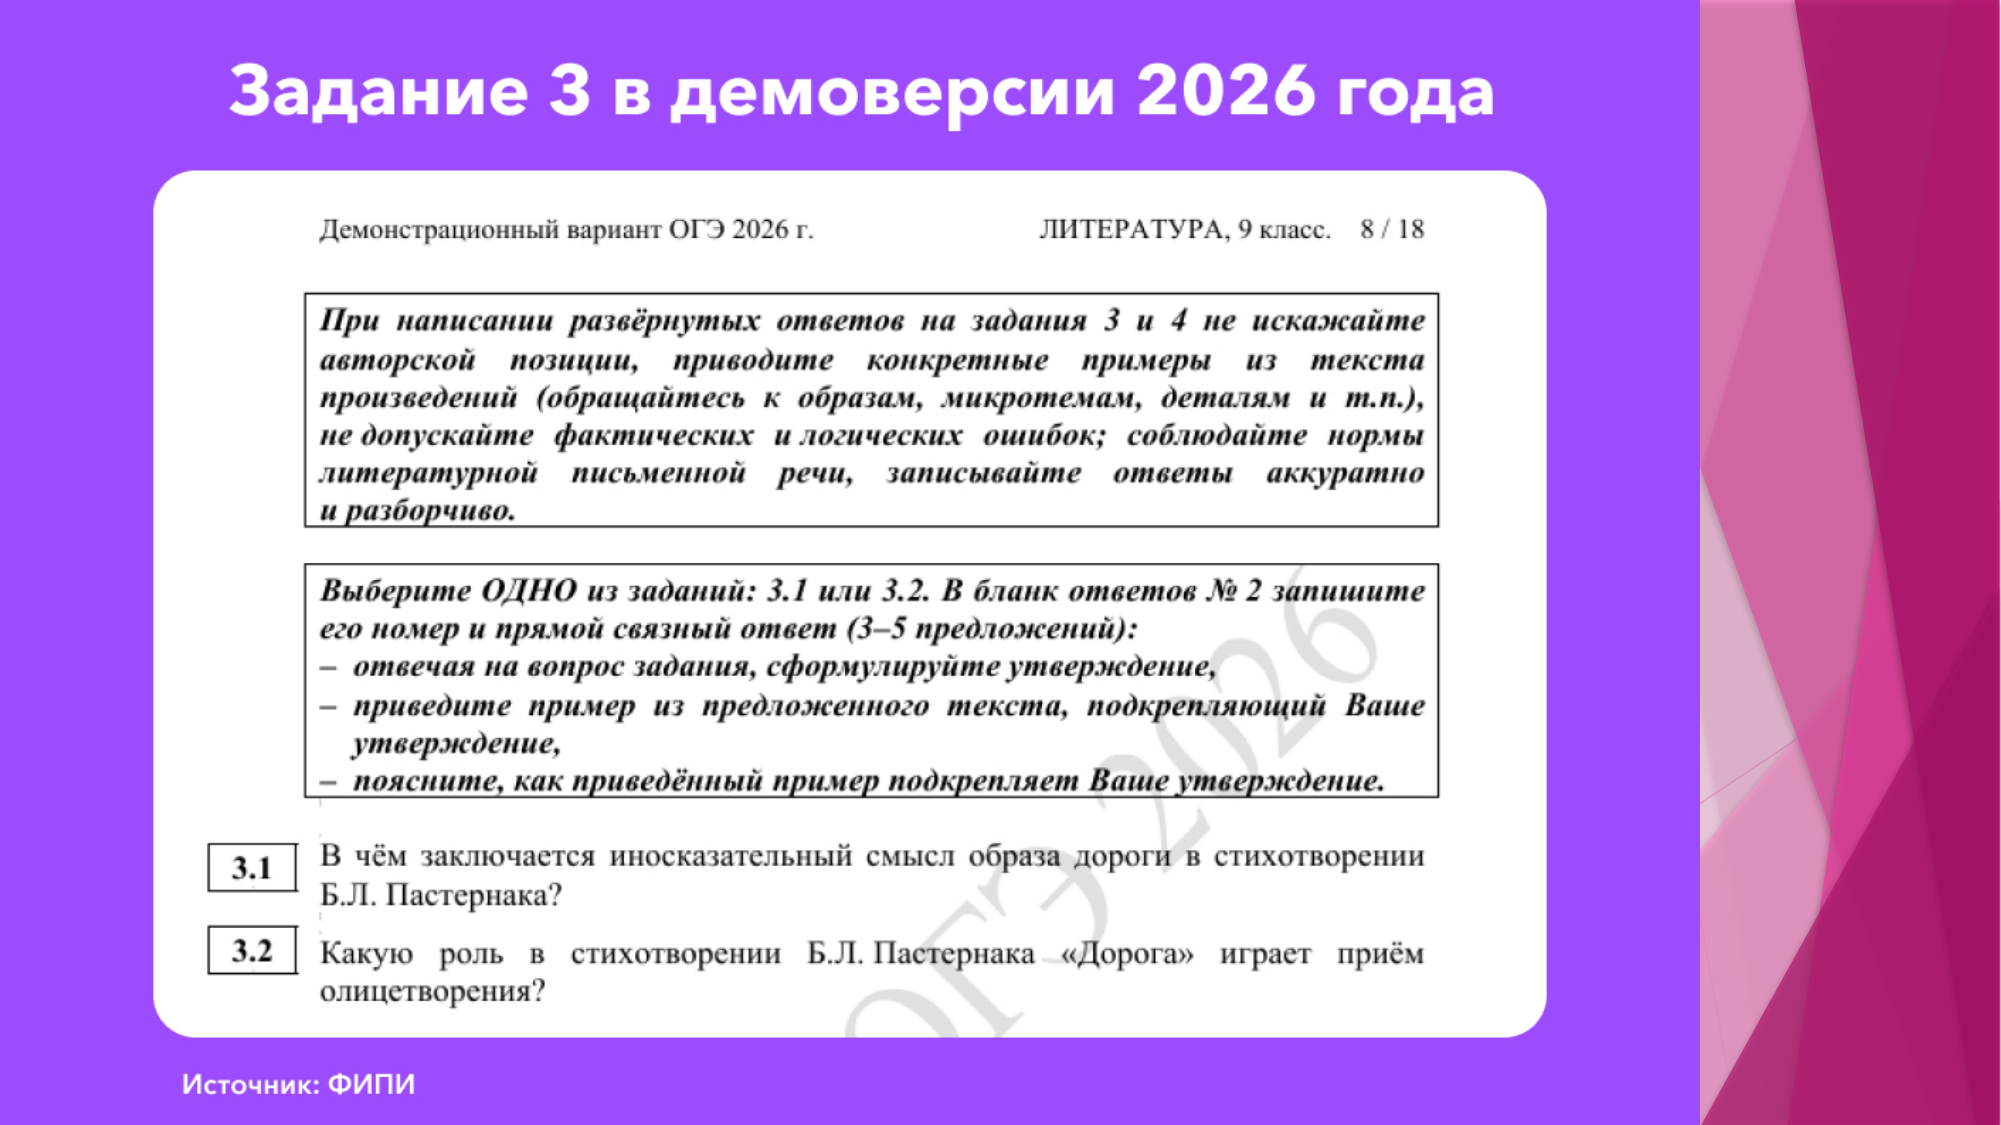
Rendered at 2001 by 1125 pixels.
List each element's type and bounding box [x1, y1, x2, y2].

list [0, 0, 1701, 1125]
